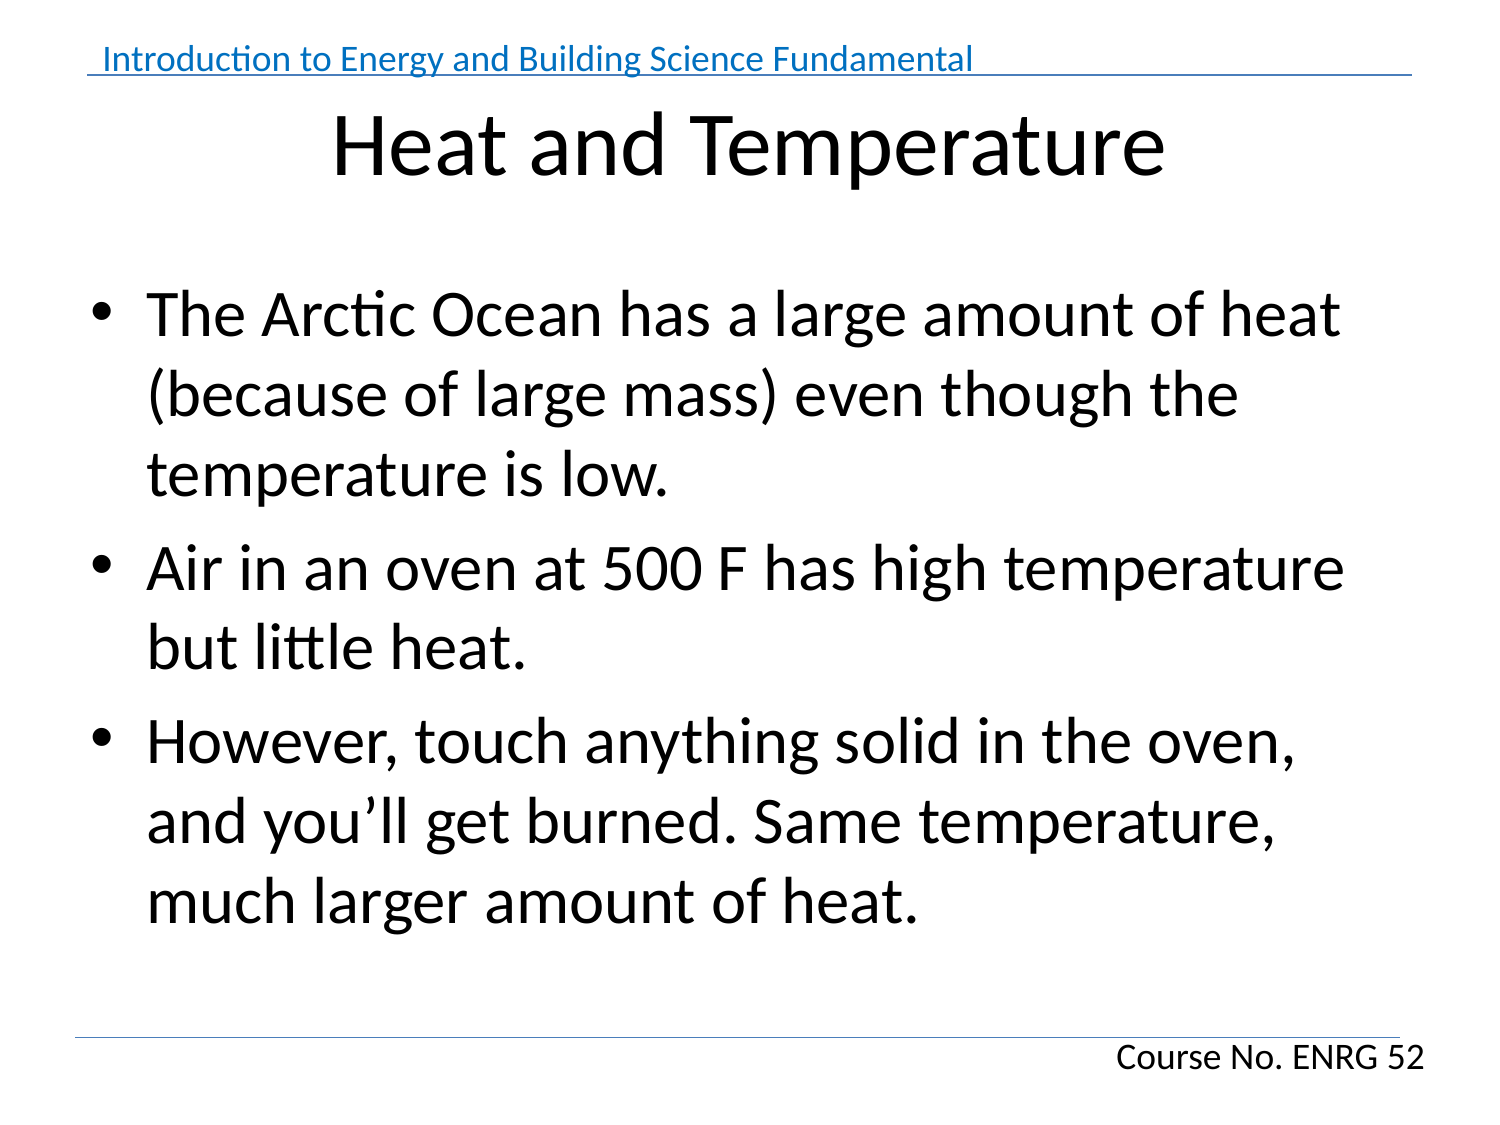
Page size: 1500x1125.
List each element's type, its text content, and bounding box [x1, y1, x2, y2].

title Heat and Temperature [75, 45, 1425, 233]
list The Arctic Ocean has a large amount of heat (because of large mass) even though the temperature is low. Air in an oven at 500 F has high temperature but little heat. However, touch anything solid in the oven, and you’ll get burned. Same temperature, much larger amount of heat. [75, 262, 1425, 1005]
